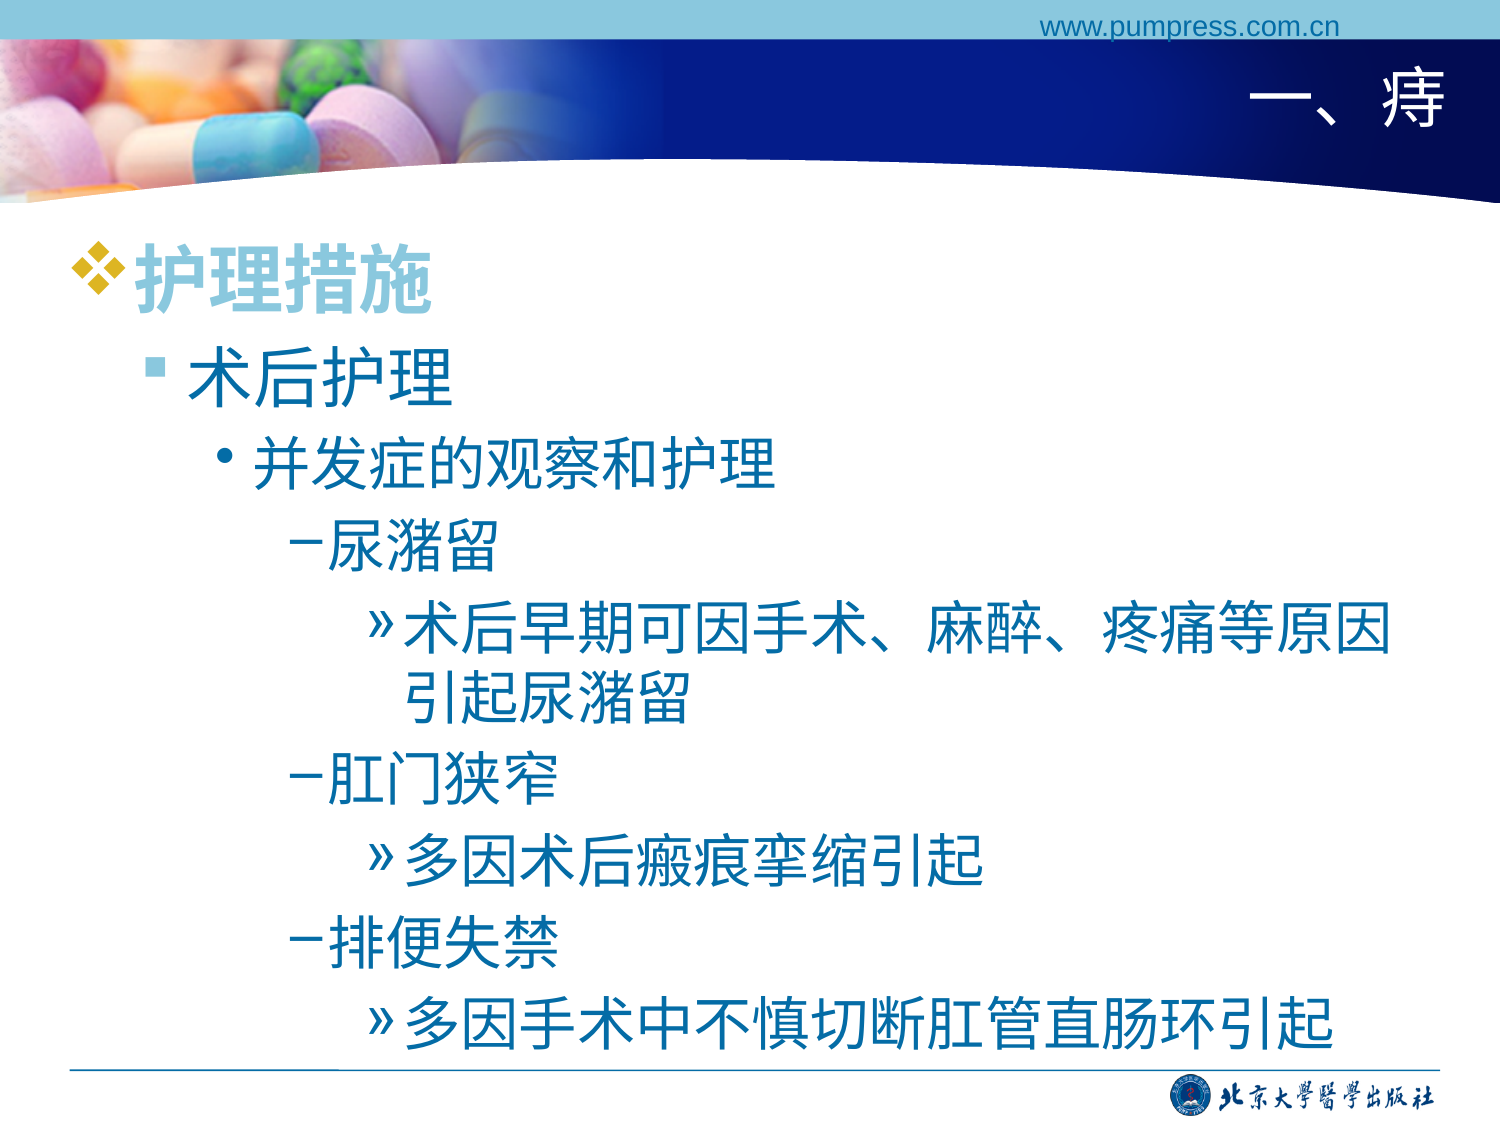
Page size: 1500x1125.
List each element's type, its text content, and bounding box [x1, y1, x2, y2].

slide_number www.pumpress.com.cn [1025, 0, 1463, 38]
picture [0, 40, 1500, 203]
list 护理措施 术后护理 并发症的观察和护理 尿潴留 术后早期可因手术、麻醉、疼痛等原因引起尿潴留 肛门狭窄 多因术后瘢痕挛缩引起 排便失禁 多因手术中不慎切断肛管直肠环引起 [49, 224, 1463, 1026]
title 一、痔 [137, 49, 1463, 143]
picture [1170, 1074, 1436, 1118]
